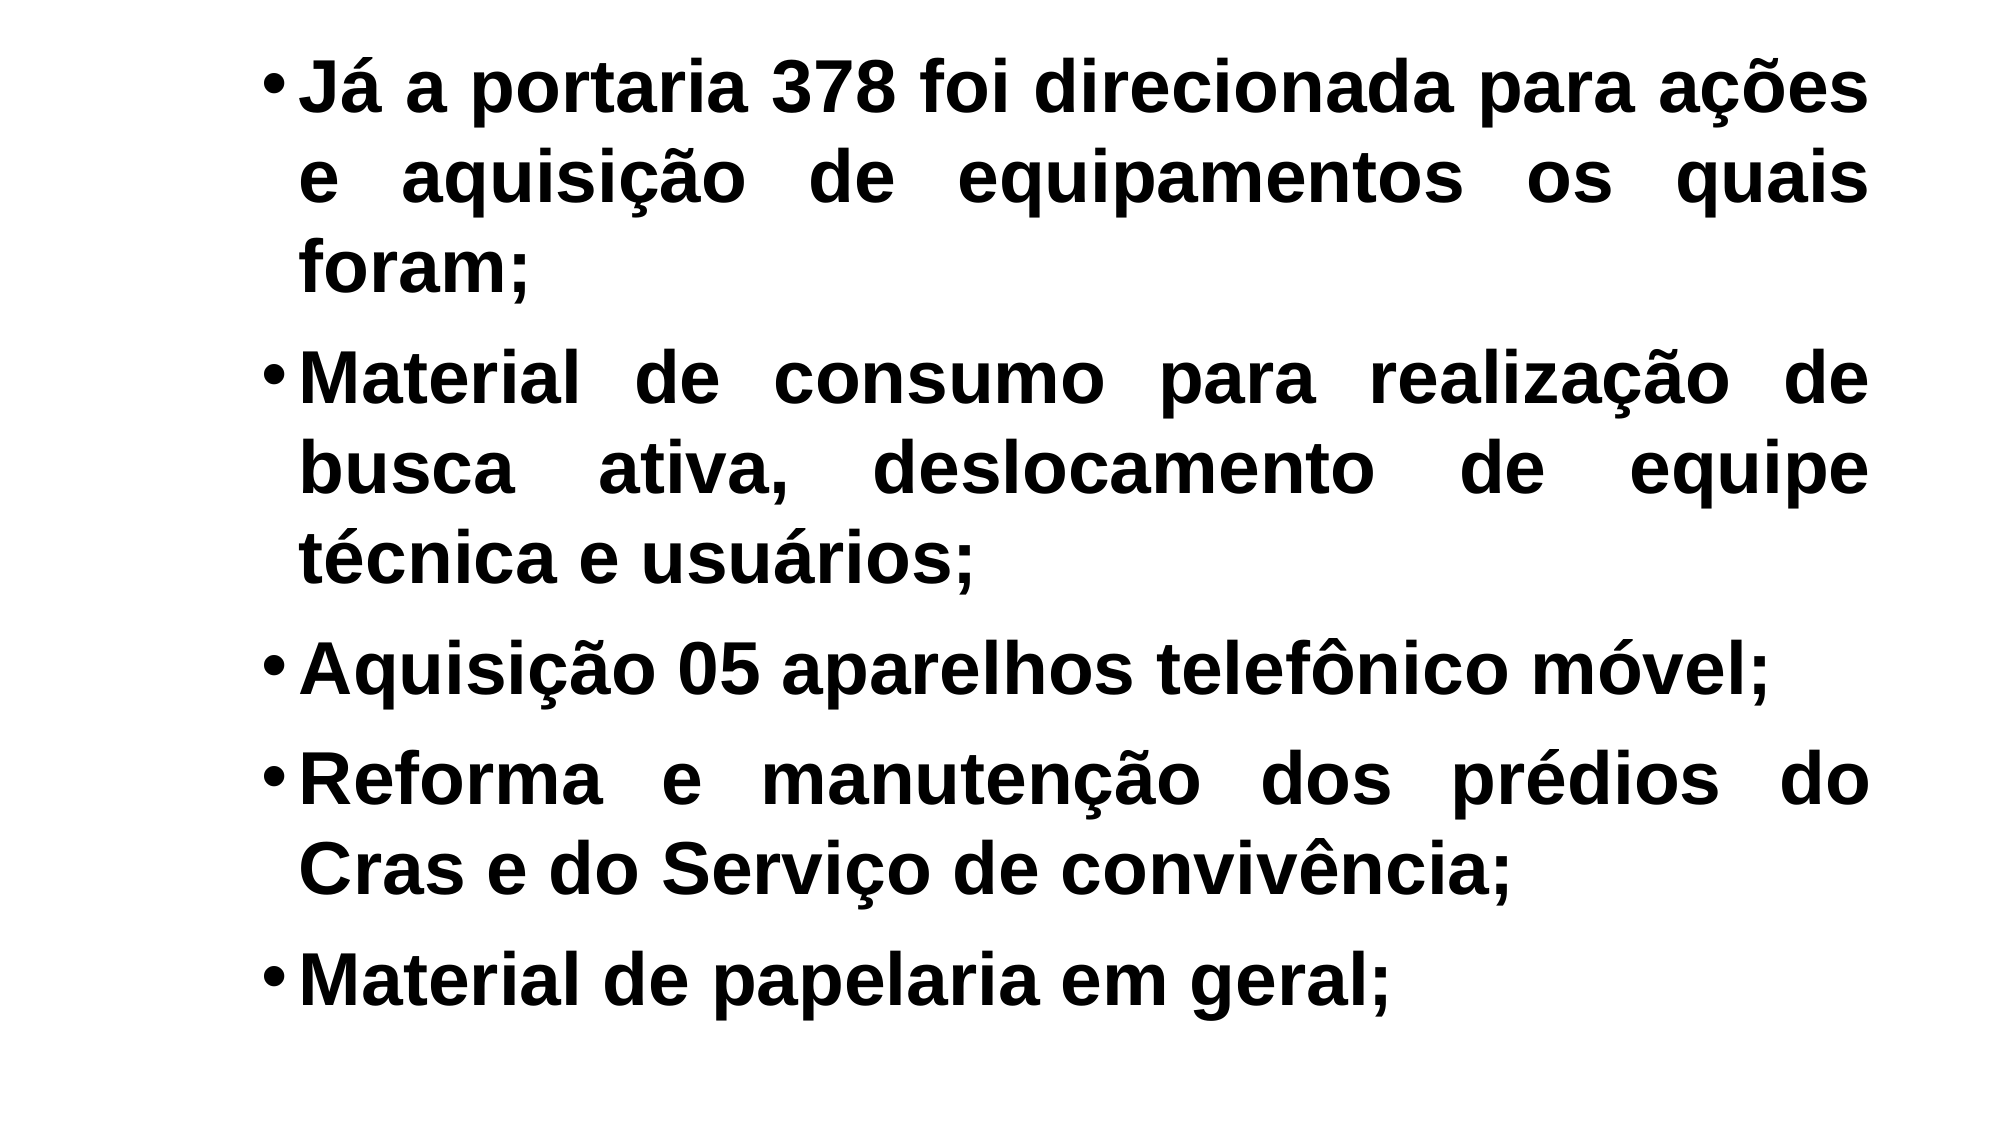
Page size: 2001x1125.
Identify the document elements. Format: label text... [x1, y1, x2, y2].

list Já a portaria 378 foi direcionada para ações e aquisição de equipamentos os quais foram; Material de consumo para realização de busca ativa, deslocamento de equipe técnica e usuários; Aquisição 05 aparelhos telefônico móvel; Reforma e manutenção dos prédios do Cras e do Serviço de convivência; Material de papelaria em geral; [246, 29, 1888, 1125]
